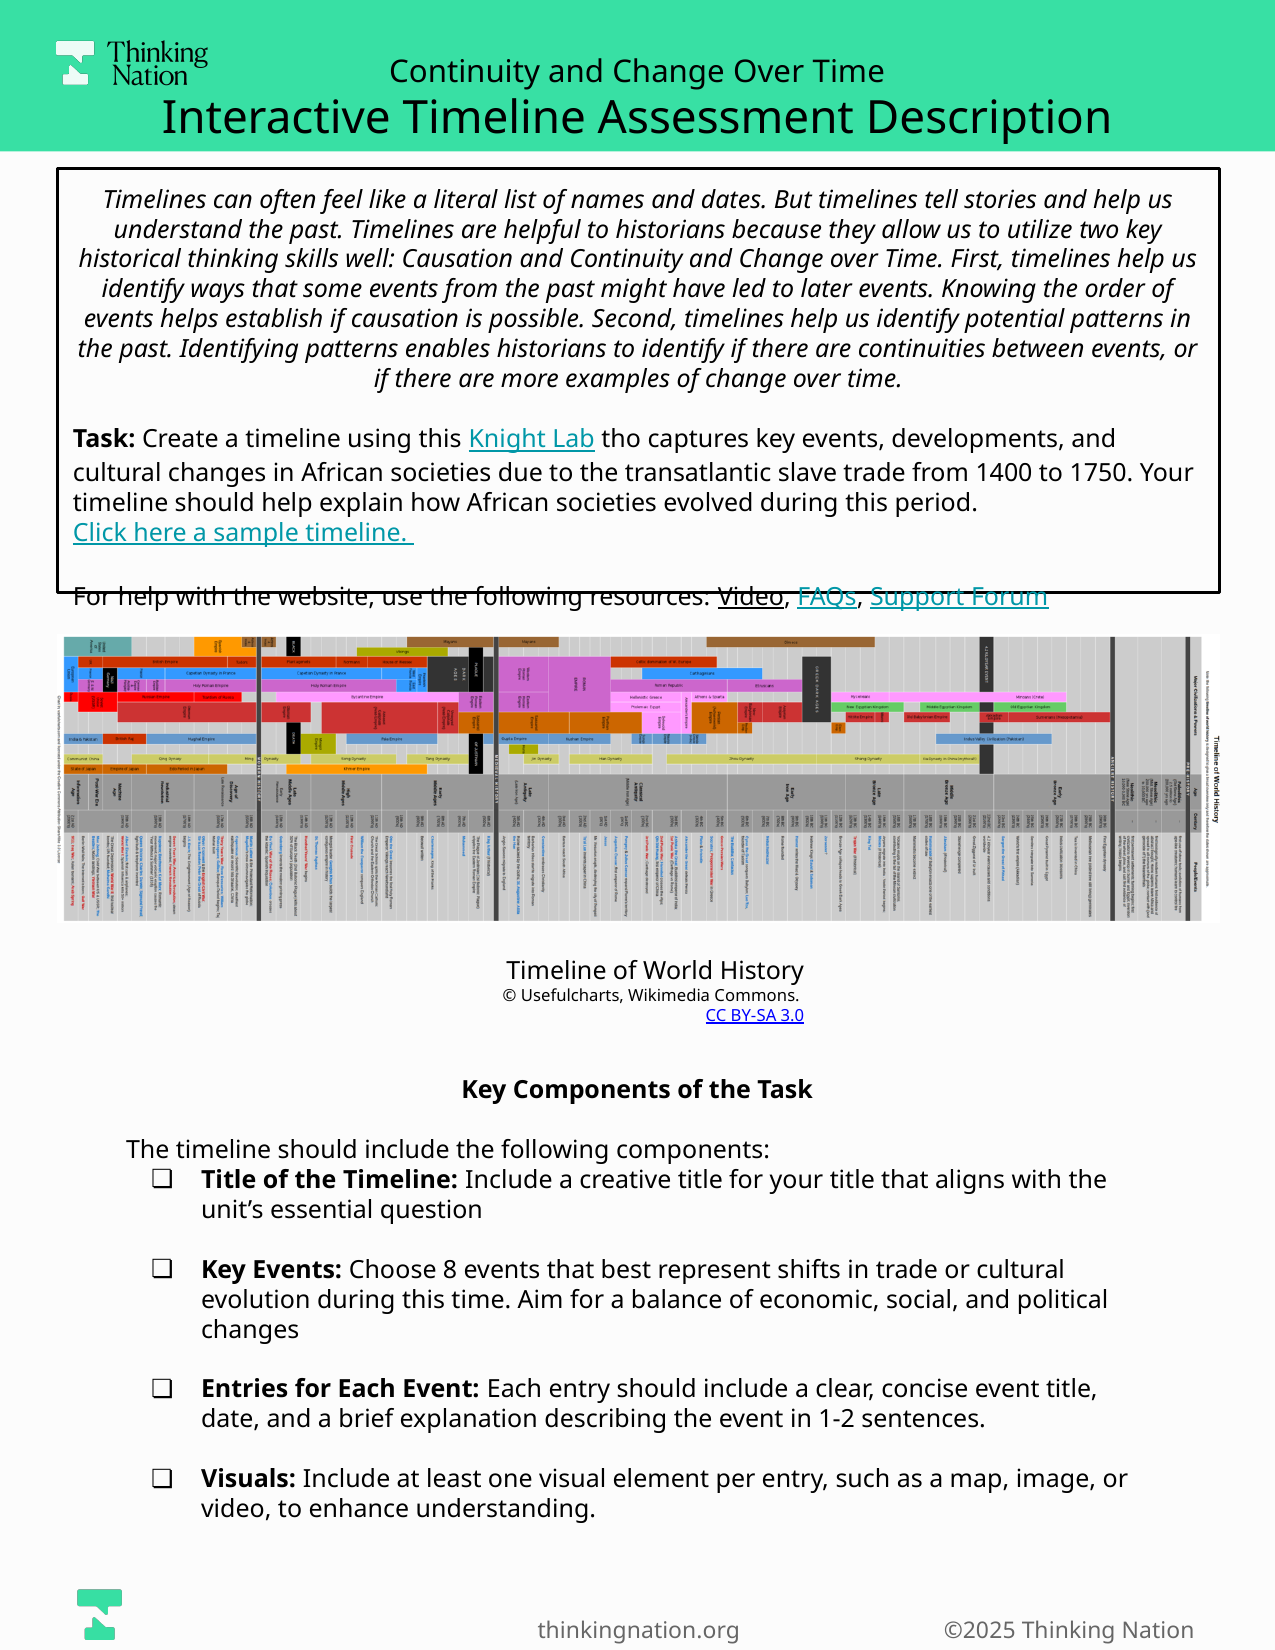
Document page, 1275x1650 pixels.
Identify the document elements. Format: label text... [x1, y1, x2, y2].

picture [57, 633, 1220, 923]
picture [38, 26, 213, 99]
text_box thinkingnation.org [488, 1599, 790, 1650]
text_box Timelines can often feel like a literal list of names and dates. But timelines tell stories and help us understand the past. Timelines are helpful to historians because they allow us to utilize two key historical thinking skills well: Causation and Continuity and Change over Time. First, timelines help us identify ways that some events from the past might have led to later events. Knowing the order of events helps establish if causation is possible. Second, timelines help us identify potential patterns in the past. Identifying patterns enables historians to identify if there are continuities between events, or if there are more examples of change over time. Task: Create a timeline using this Knight Lab tho captures key events, developments, and cultural changes in African societies due to the transatlantic slave trade from 1400 to 1750. Your timeline should help explain how African societies evolved during this period. Click here a sample timeline. For help with the website, use the following resources: Video, FAQs, Support Forum [57, 168, 1220, 593]
text_box Key Components of the Task The timeline should include the following components: Title of the Timeline: Include a creative title for your title that aligns with the unit’s essential question Key Events: Choose 8 events that best represent shifts in trade or cultural evolution during this time. Aim for a balance of economic, social, and political changes Entries for Each Event: Each entry should include a clear, concise event title, date, and a brief explanation describing the event in 1-2 sentences. Visuals: Include at least one visual element per entry, such as a map, image, or video, to enhance understanding. [111, 1058, 1164, 1563]
text_box ©2025 Thinking Nation [909, 1599, 1211, 1650]
text_box Continuity and Change Over Time Interactive Timeline Assessment Description [0, 0, 1275, 152]
picture [63, 1578, 135, 1650]
text_box Timeline of World History © Usefulcharts, Wikimedia Commons. CC BY-SA 3.0 [455, 939, 820, 1043]
